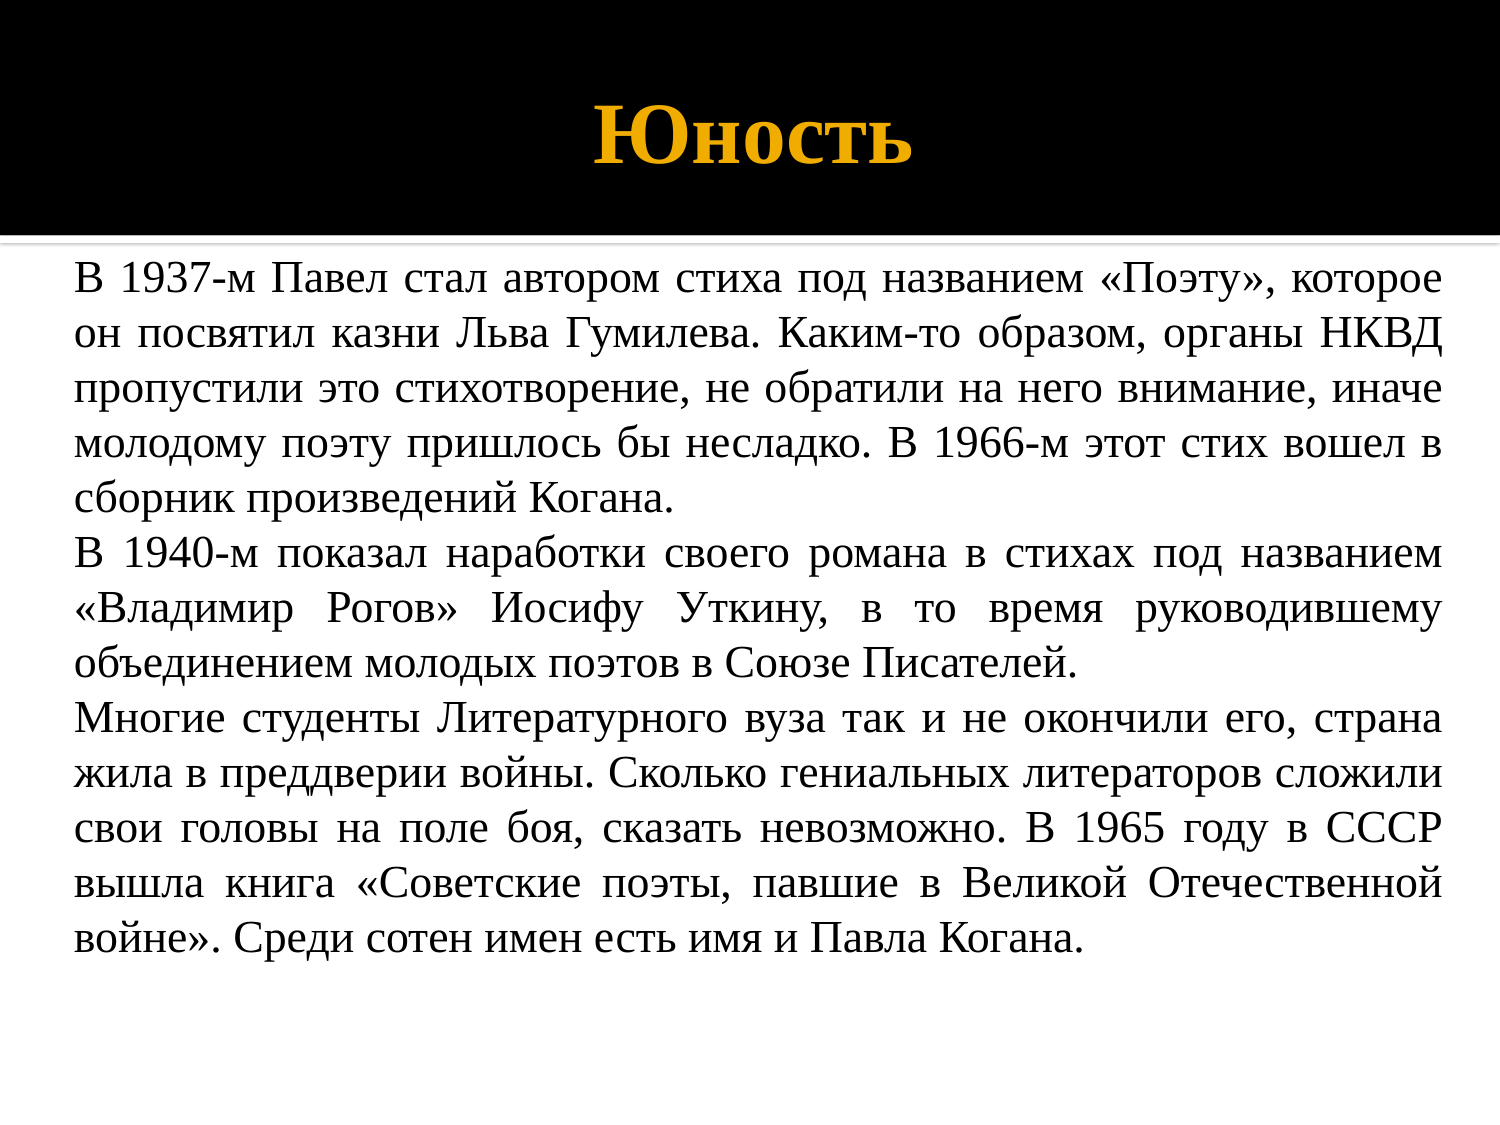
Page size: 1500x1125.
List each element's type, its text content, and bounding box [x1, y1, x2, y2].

list В 1937-м Павел стал автором стиха под названием «Поэту», которое он посвятил казни Льва Гумилева. Каким-то образом, органы НКВД пропустили это стихотворение, не обратили на него внимание, иначе молодому поэту пришлось бы несладко. В 1966-м этот стих вошел в сборник произведений Когана. В 1940-м показал наработки своего романа в стихах под названием «Владимир Рогов» Иосифу Уткину, в то время руководившему объединением молодых поэтов в Союзе Писателей. Многие студенты Литературного вуза так и не окончили его, страна жила в преддверии войны. Сколько гениальных литераторов сложили свои головы на поле боя, сказать невозможно. В 1965 году в СССР вышла книга «Советские поэты, павшие в Великой Отечественной войне». Среди сотен имен есть имя и Павла Когана. [64, 231, 1459, 975]
title Юность [75, 25, 1425, 231]
